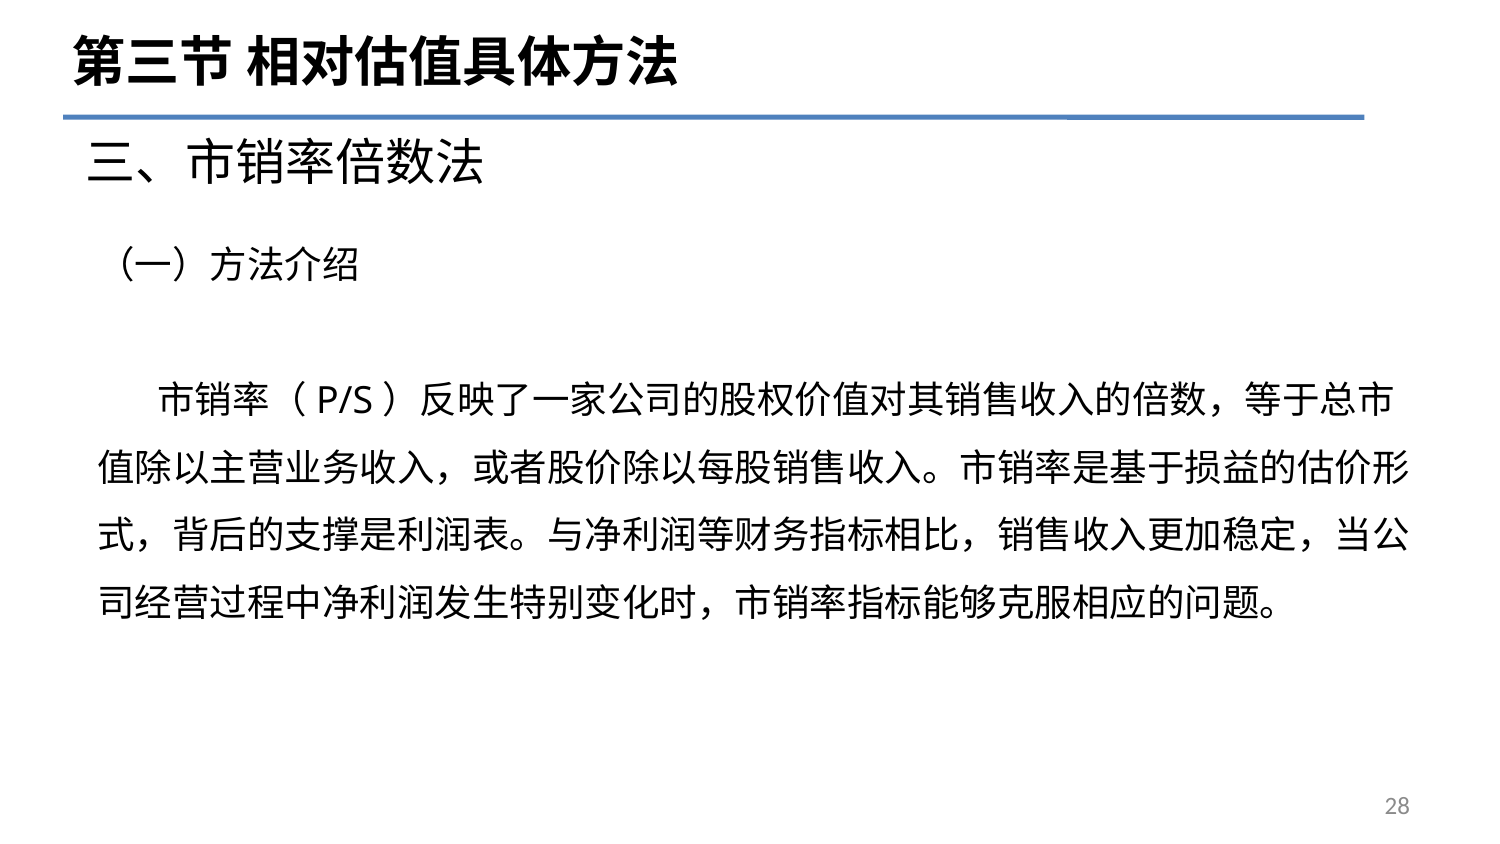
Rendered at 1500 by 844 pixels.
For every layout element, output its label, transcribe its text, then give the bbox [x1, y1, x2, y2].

title 三、市销率倍数法 [70, 117, 1421, 205]
text_box 第三节 相对估值具体方法 [56, 11, 1407, 107]
list （一）方法介绍 市销率（P/S）反映了一家公司的股权价值对其销售收入的倍数，等于总市值除以主营业务收入，或者股价除以每股销售收入。市销率是基于损益的估价形式，背后的支撑是利润表。与净利润等财务指标相比，销售收入更加稳定，当公司经营过程中净利润发生特别变化时，市销率指标能够克服相应的问题。 [82, 210, 1432, 768]
slide_number 28 [1074, 782, 1425, 827]
